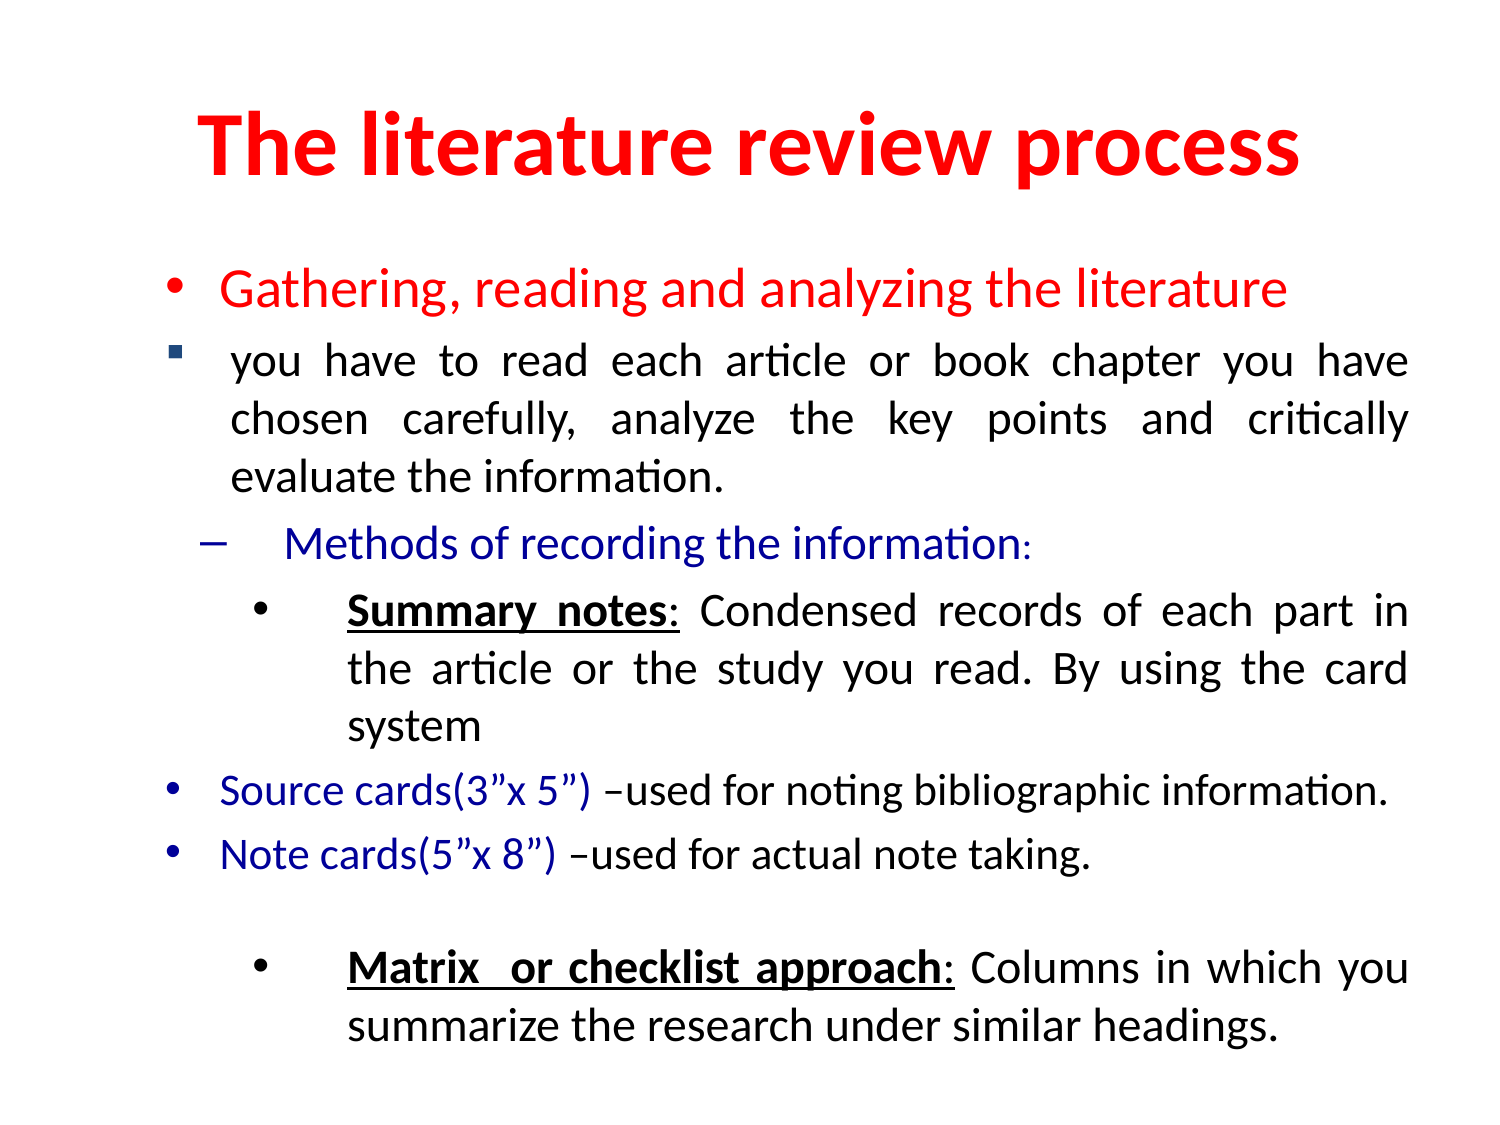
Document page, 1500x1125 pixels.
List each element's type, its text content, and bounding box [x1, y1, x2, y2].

list Gathering, reading and analyzing the literature you have to read each article or book chapter you have chosen carefully, analyze the key points and critically evaluate the information. Methods of recording the information: Summary notes: Condensed records of each part in the article or the study you read. By using the card system Source cards(3”x 5”) –used for noting bibliographic information. Note cards(5”x 8”) –used for actual note taking. Matrix or checklist approach: Columns in which you summarize the research under similar headings. [150, 243, 1425, 1125]
title The literature review process [75, 45, 1425, 233]
